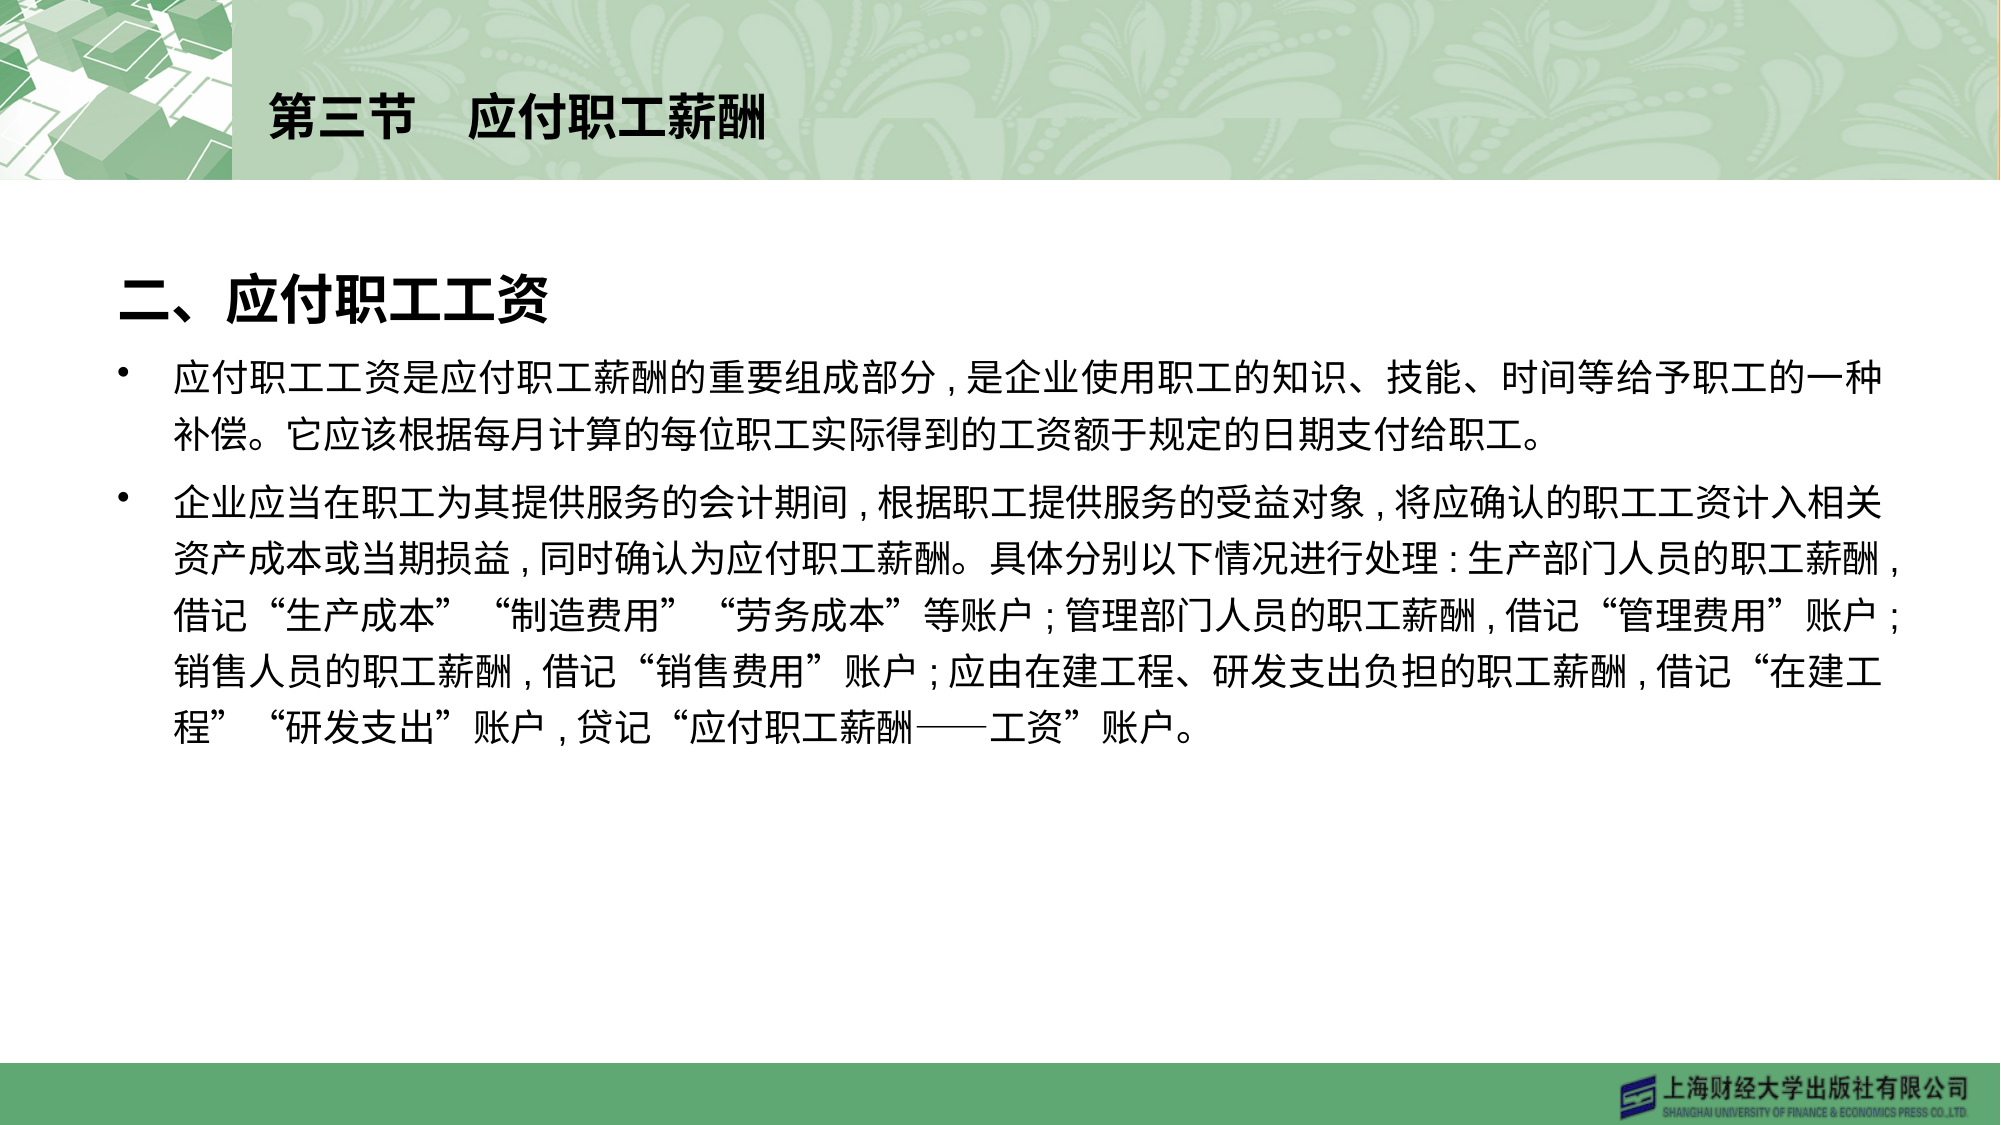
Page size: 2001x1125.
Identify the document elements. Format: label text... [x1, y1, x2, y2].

title 第三节 应付职工薪酬 [252, 64, 1609, 168]
list 二、应付职工工资 应付职工工资是应付职工薪酬的重要组成部分,是企业使用职工的知识、技能、时间等给予职工的一种补偿。它应该根据每月计算的每位职工实际得到的工资额于规定的日期支付给职工。 企业应当在职工为其提供服务的会计期间,根据职工提供服务的受益对象,将应确认的职工工资计入相关资产成本或当期损益,同时确认为应付职工薪酬。具体分别以下情况进行处理:生产部门人员的职工薪酬,借记“生产成本”“制造费用”“劳务成本”等账户;管理部门人员的职工薪酬,借记“管理费用”账户;销售人员的职工薪酬,借记“销售费用”账户;应由在建工程、研发支出负担的职工薪酬,借记“在建工程”“研发支出”账户,贷记“应付职工薪酬——工资”账户。 [102, 241, 1898, 1065]
picture [0, 0, 2001, 1125]
